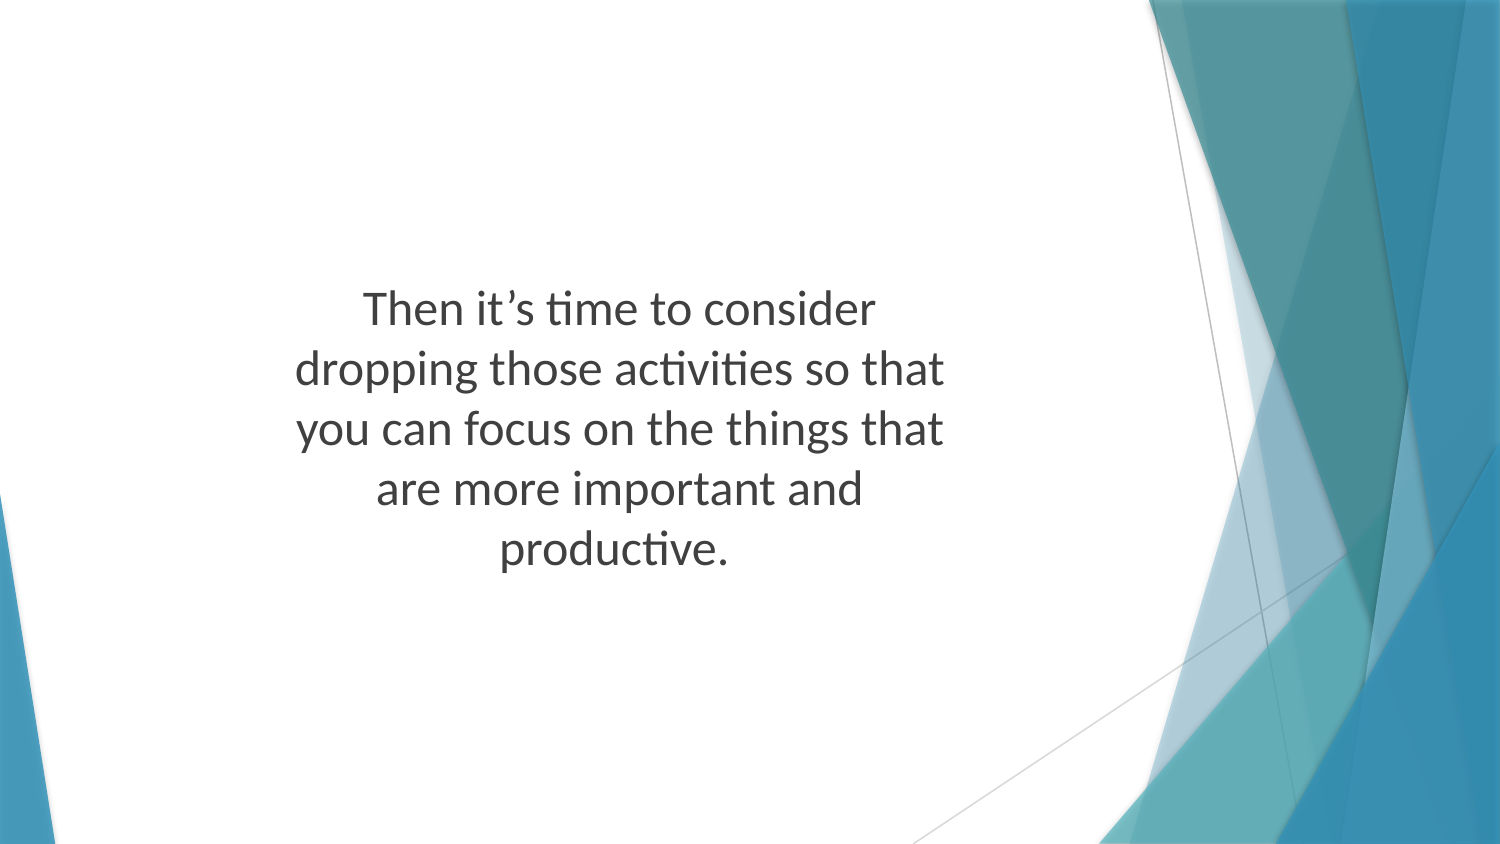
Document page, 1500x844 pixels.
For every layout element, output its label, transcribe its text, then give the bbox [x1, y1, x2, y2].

list Then it’s time to consider dropping those activities so that you can focus on the things that are more important and productive. [277, 268, 963, 611]
